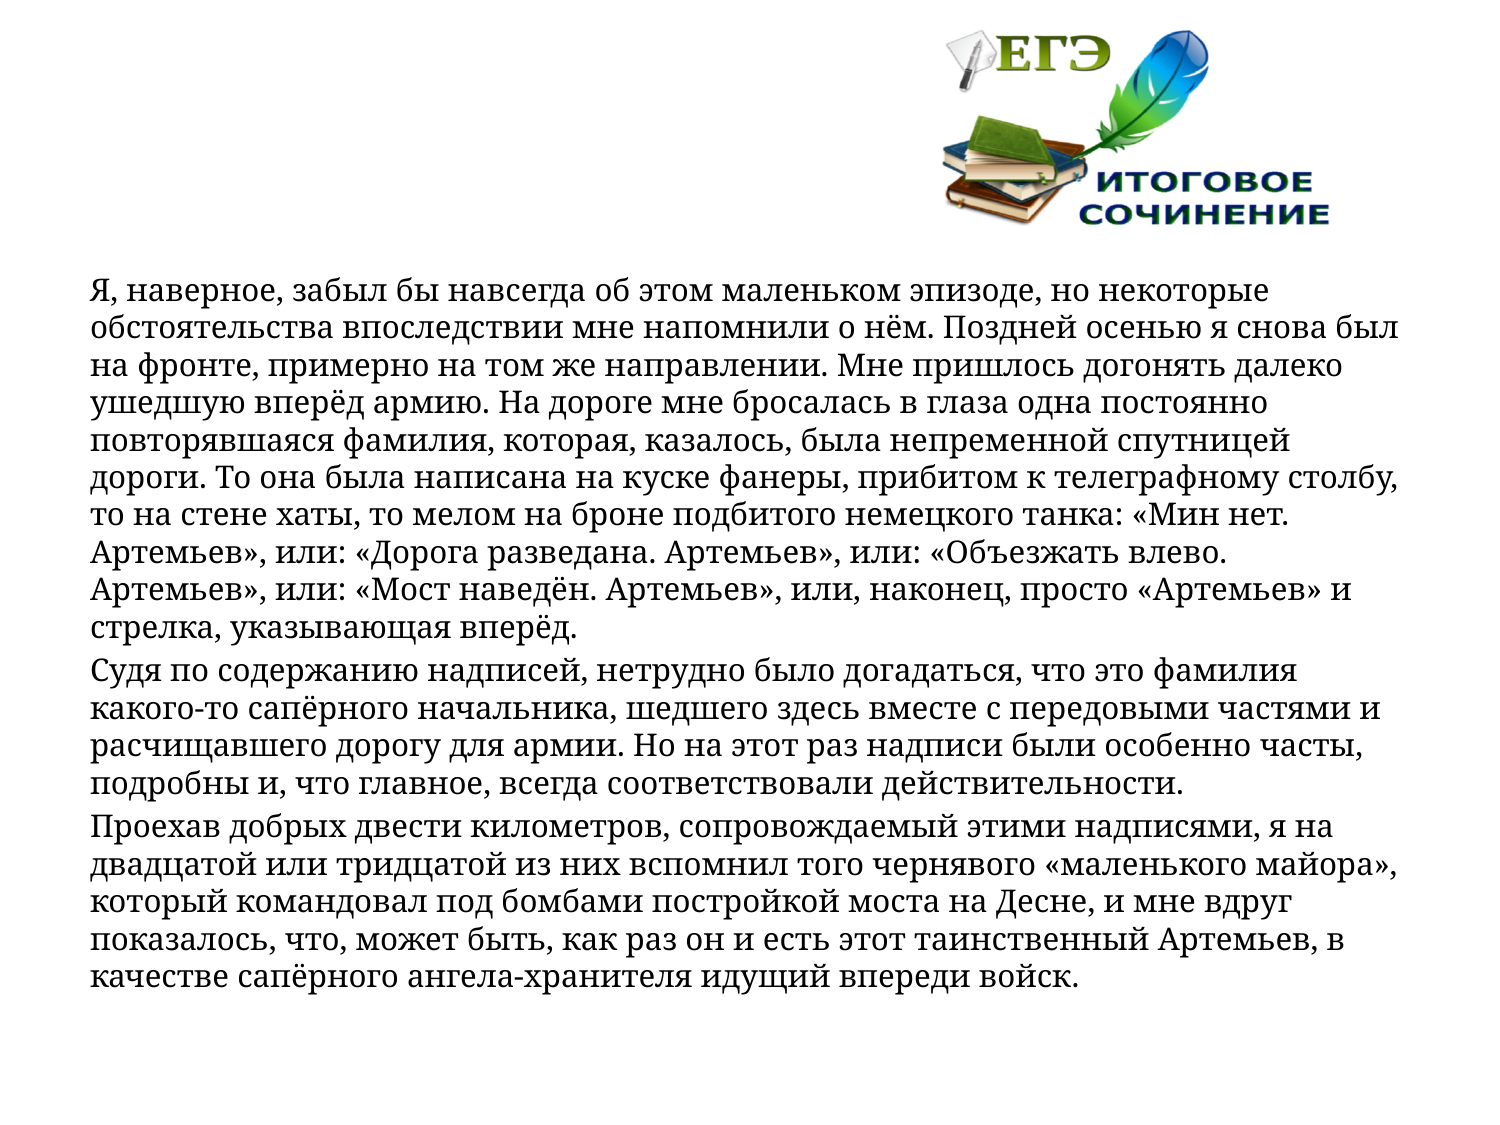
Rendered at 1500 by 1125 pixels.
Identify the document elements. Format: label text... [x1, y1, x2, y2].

list Я, наверное, забыл бы навсегда об этом маленьком эпизоде, но некоторые обстоятельства впоследствии мне напомнили о нём. Поздней осенью я снова был на фронте, примерно на том же направлении. Мне пришлось догонять далеко ушедшую вперёд армию. На дороге мне бросалась в глаза одна постоянно повторявшаяся фамилия, которая, казалось, была непременной спутницей дороги. То она была написана на куске фанеры, прибитом к телеграфному столбу, то на стене хаты, то мелом на броне подбитого немецкого танка: «Мин нет. Артемьев», или: «Дорога разведана. Артемьев», или: «Объезжать влево. Артемьев», или: «Мост наведён. Артемьев», или, наконец, просто «Артемьев» и стрелка, указывающая вперёд. Судя по содержанию надписей, нетрудно было догадаться, что это фамилия какого-то сапёрного начальника, шедшего здесь вместе с передовыми частями и расчищавшего дорогу для армии. Но на этот раз надписи были особенно часты, подробны и, что главное, всегда соответствовали действительности. Проехав добрых двести километров, сопровождаемый этими надписями, я на двадцатой или тридцатой из них вспомнил того чернявого «маленького майора», который командовал под бомбами постройкой моста на Десне, и мне вдруг показалось, что, может быть, как раз он и есть этот таинственный Артемьев, в качестве сапёрного ангела-хранителя идущий впереди войск. [75, 262, 1425, 1005]
picture [879, 18, 1424, 244]
